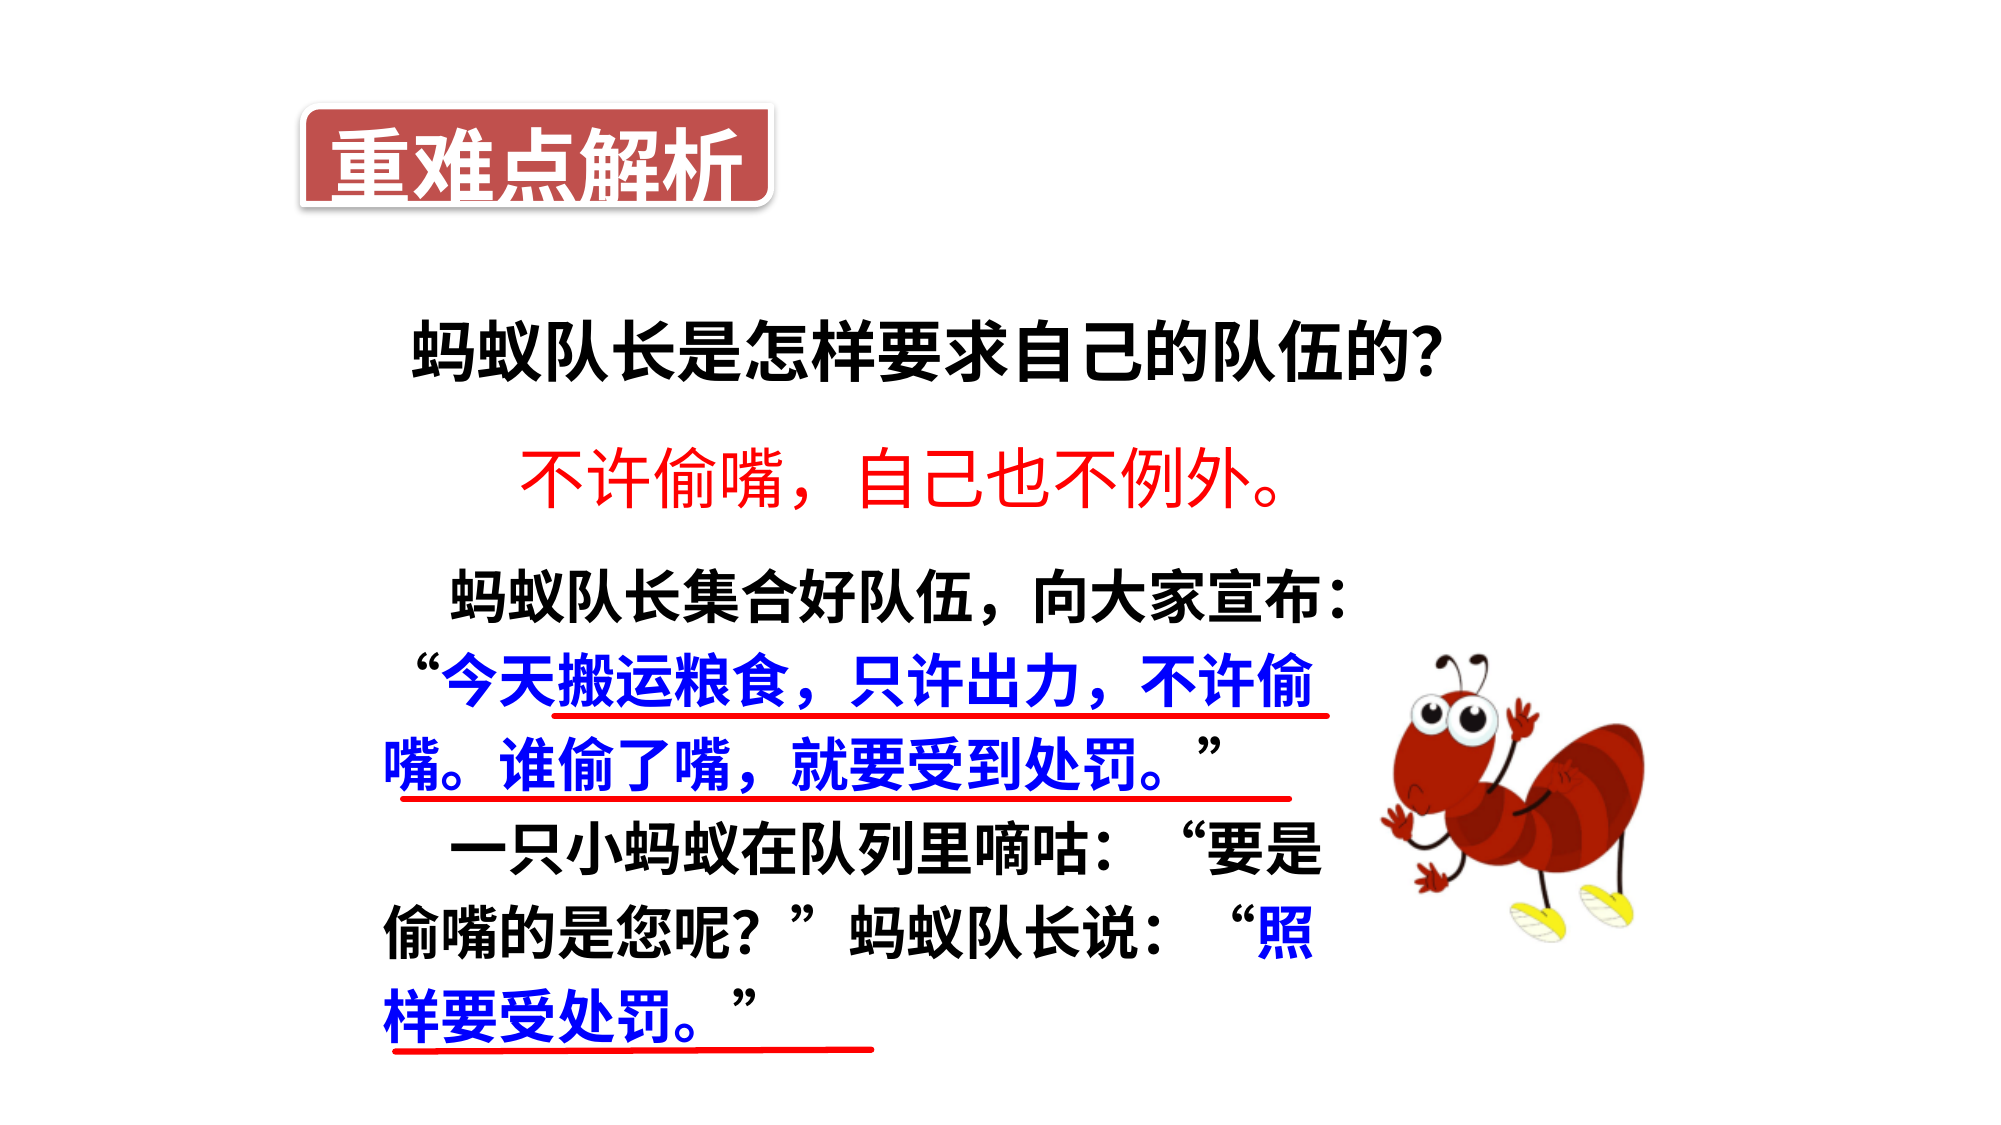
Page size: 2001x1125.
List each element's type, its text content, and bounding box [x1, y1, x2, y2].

text_box 蚂蚁队长是怎样要求自己的队伍的？ [395, 286, 1655, 398]
picture [1365, 636, 1668, 955]
text_box 重难点解析 [299, 103, 775, 208]
text_box 不许偷嘴，自己也不例外。 [503, 413, 1327, 525]
text_box 蚂蚁队长集合好队伍，向大家宣布：“今天搬运粮食，只许出力，不许偷嘴。谁偷了嘴，就要受到处罚。” 一只小蚂蚁在队列里嘀咕：“要是偷嘴的是您呢？”蚂蚁队长说：“照样要受处罚。” [367, 538, 1367, 1058]
